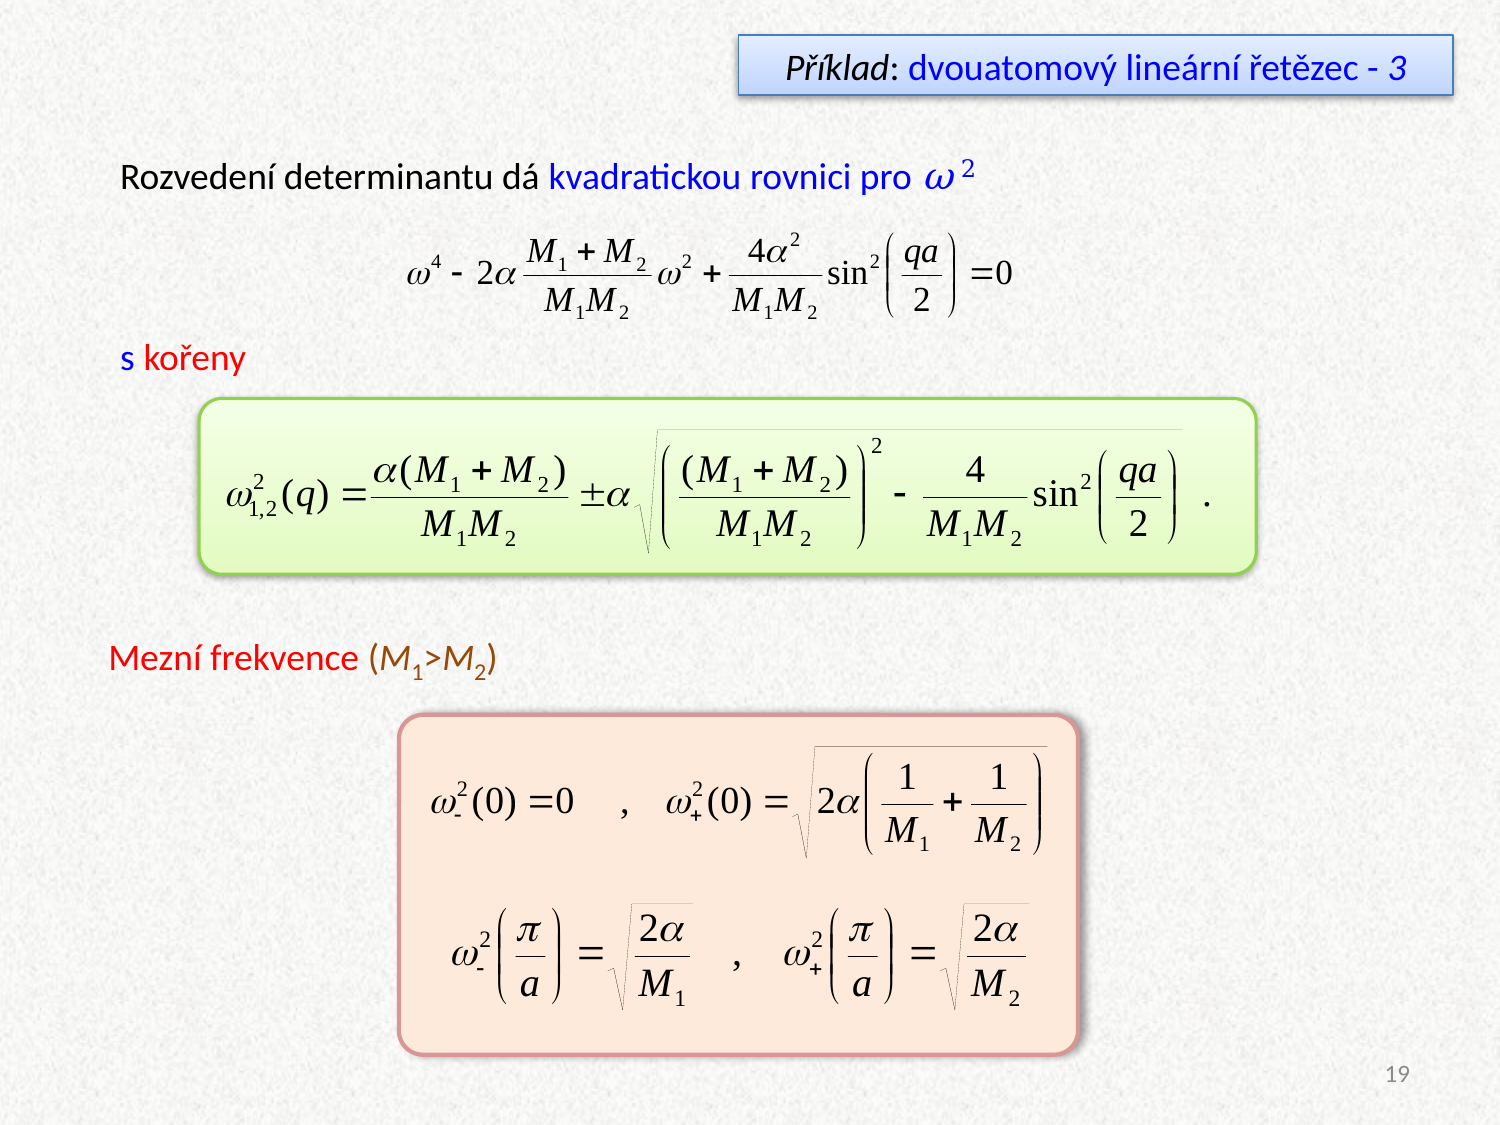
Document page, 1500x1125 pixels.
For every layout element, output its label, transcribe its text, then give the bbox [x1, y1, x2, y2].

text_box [401, 222, 1020, 324]
text_box Rozvedení determinantu dá kvadratickou rovnici pro ω 2 [105, 140, 1090, 206]
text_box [93, 620, 1079, 1055]
text_box Příklad: dvouatomový lineární řetězec - 3 [738, 34, 1454, 96]
slide_number 19 [1074, 1042, 1425, 1103]
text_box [105, 325, 1257, 575]
